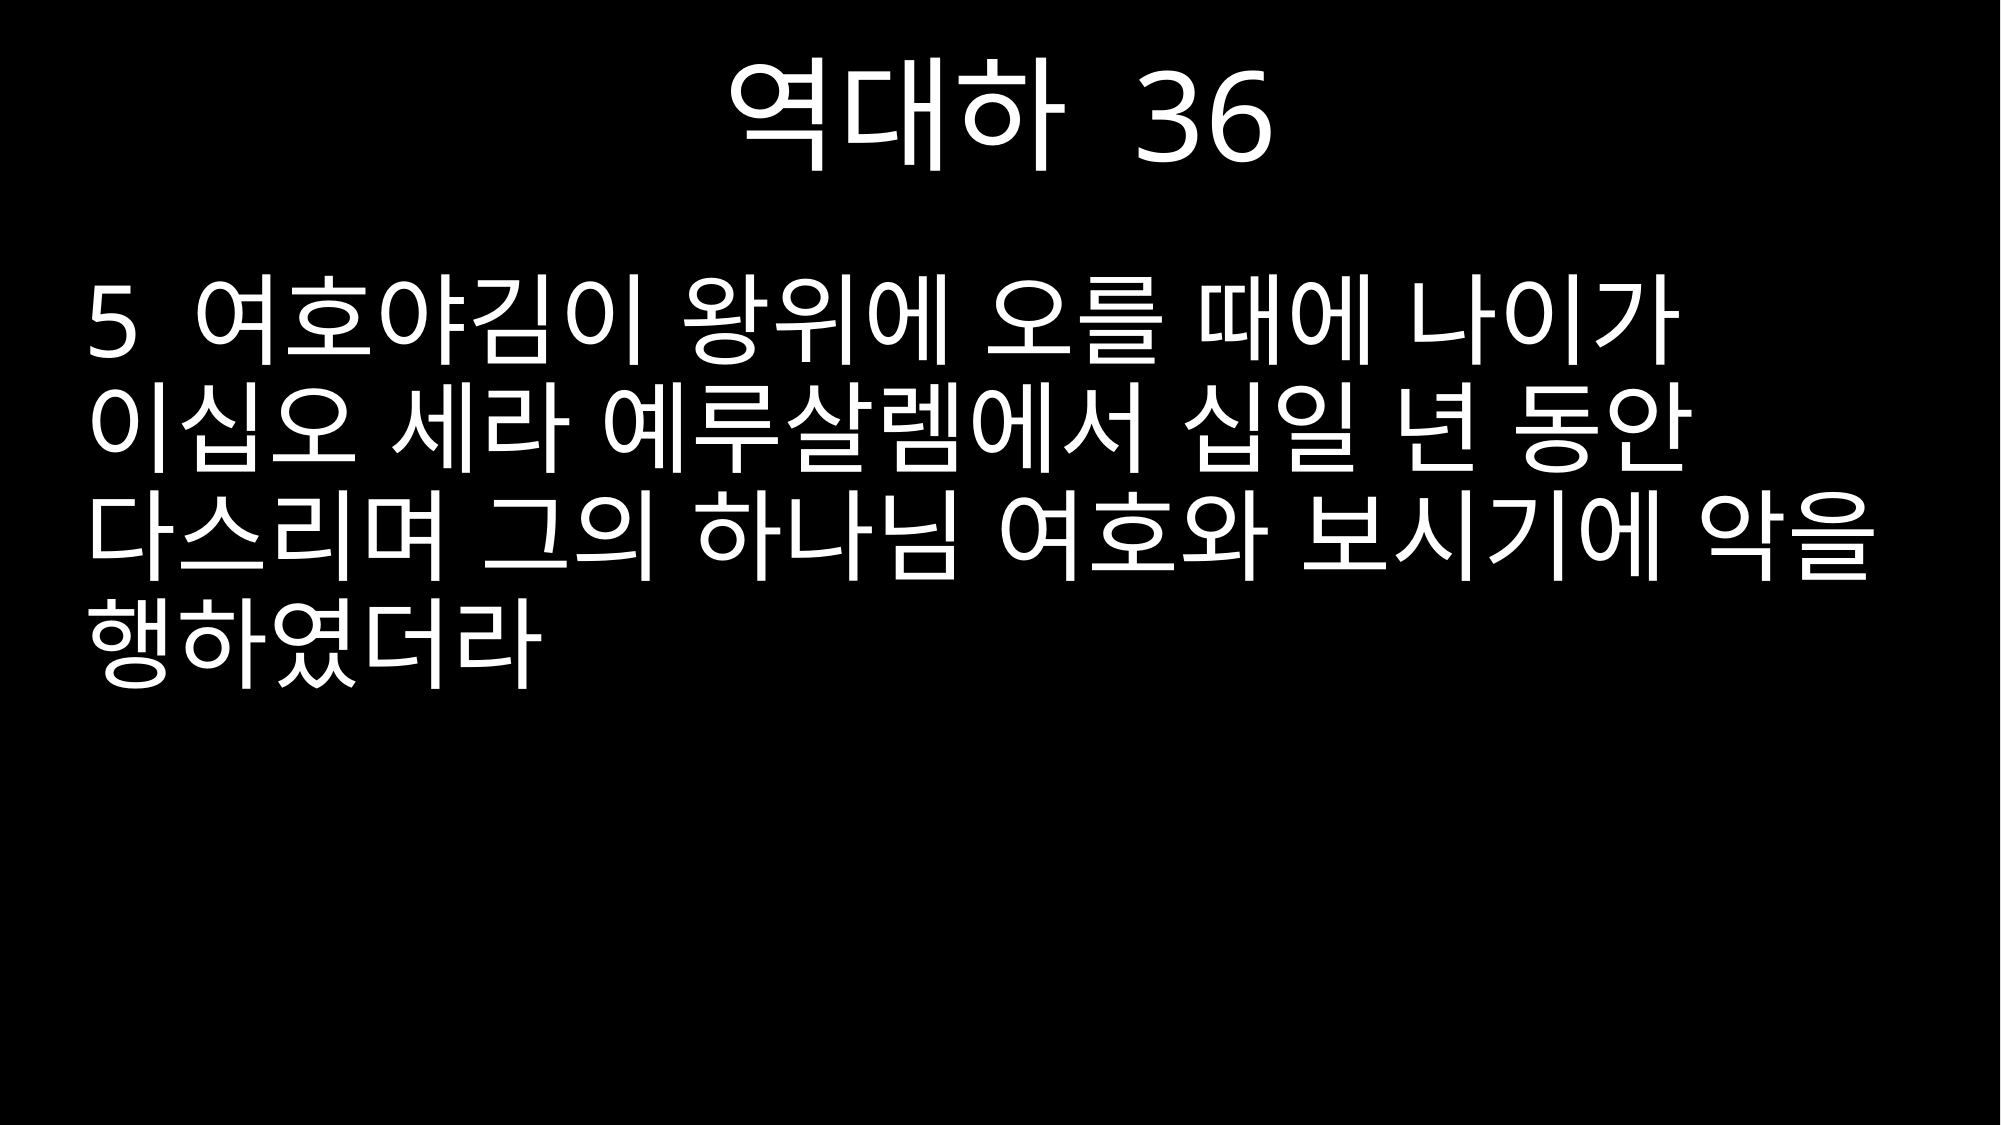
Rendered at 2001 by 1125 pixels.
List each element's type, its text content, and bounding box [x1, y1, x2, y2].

footer 역대하 36 [0, 32, 2000, 192]
picture [0, 0, 2001, 1125]
list 5 여호야김이 왕위에 오를 때에 나이가 이십오 세라 예루살렘에서 십일 년 동안 다스리며 그의 하나님 여호와 보시기에 악을 행하였더라 [69, 263, 1953, 423]
